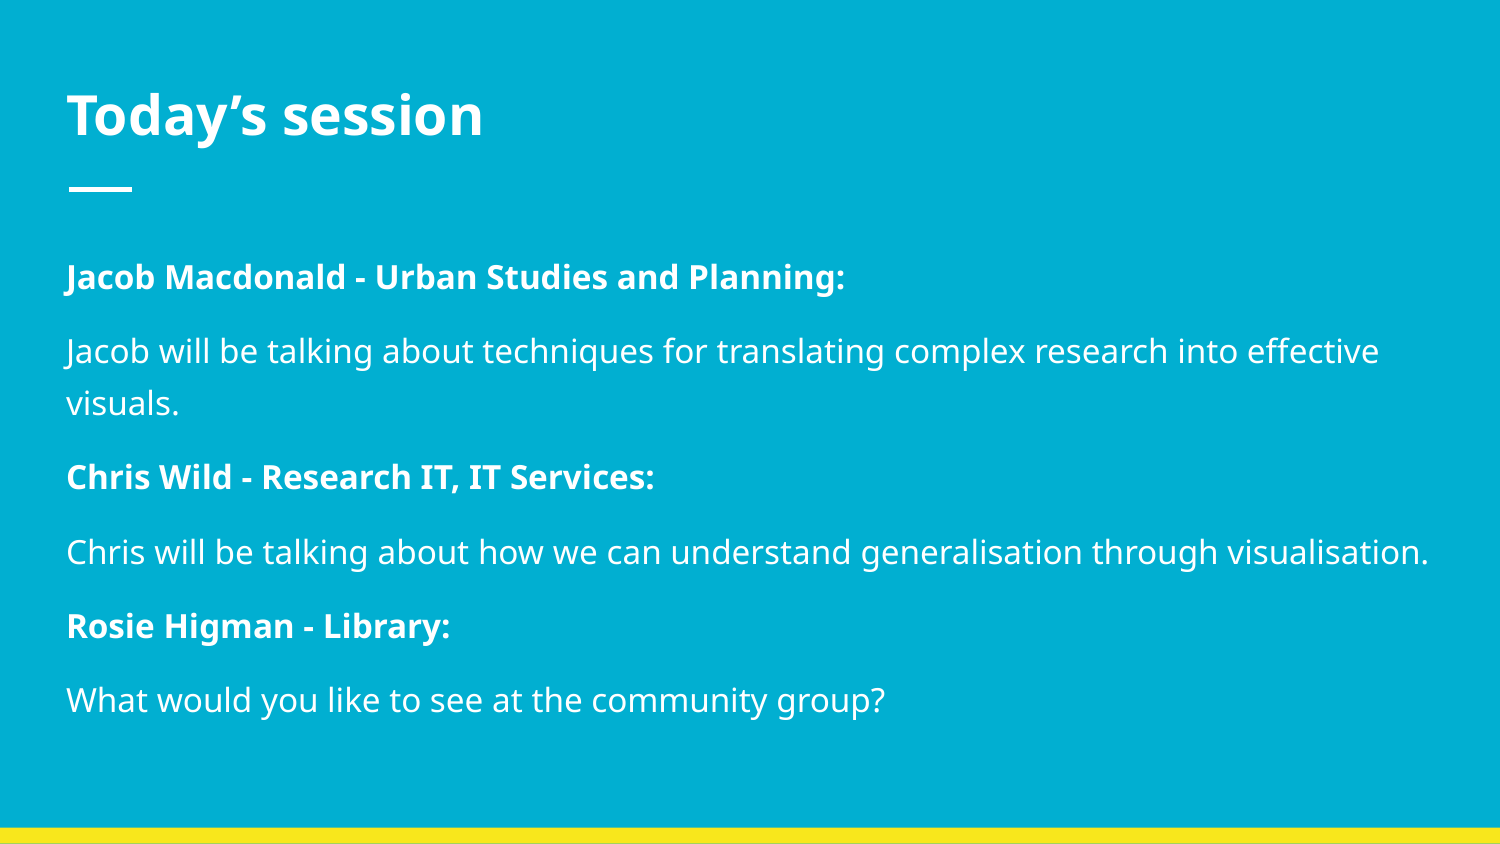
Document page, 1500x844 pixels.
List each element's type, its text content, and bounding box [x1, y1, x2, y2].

title Today’s session [51, 61, 1449, 167]
list Jacob Macdonald - Urban Studies and Planning: Jacob will be talking about techniques for translating complex research into effective visuals. Chris Wild - Research IT, IT Services: Chris will be talking about how we can understand generalisation through visualisation. Rosie Higman - Library: What would you like to see at the community group? [51, 232, 1449, 796]
